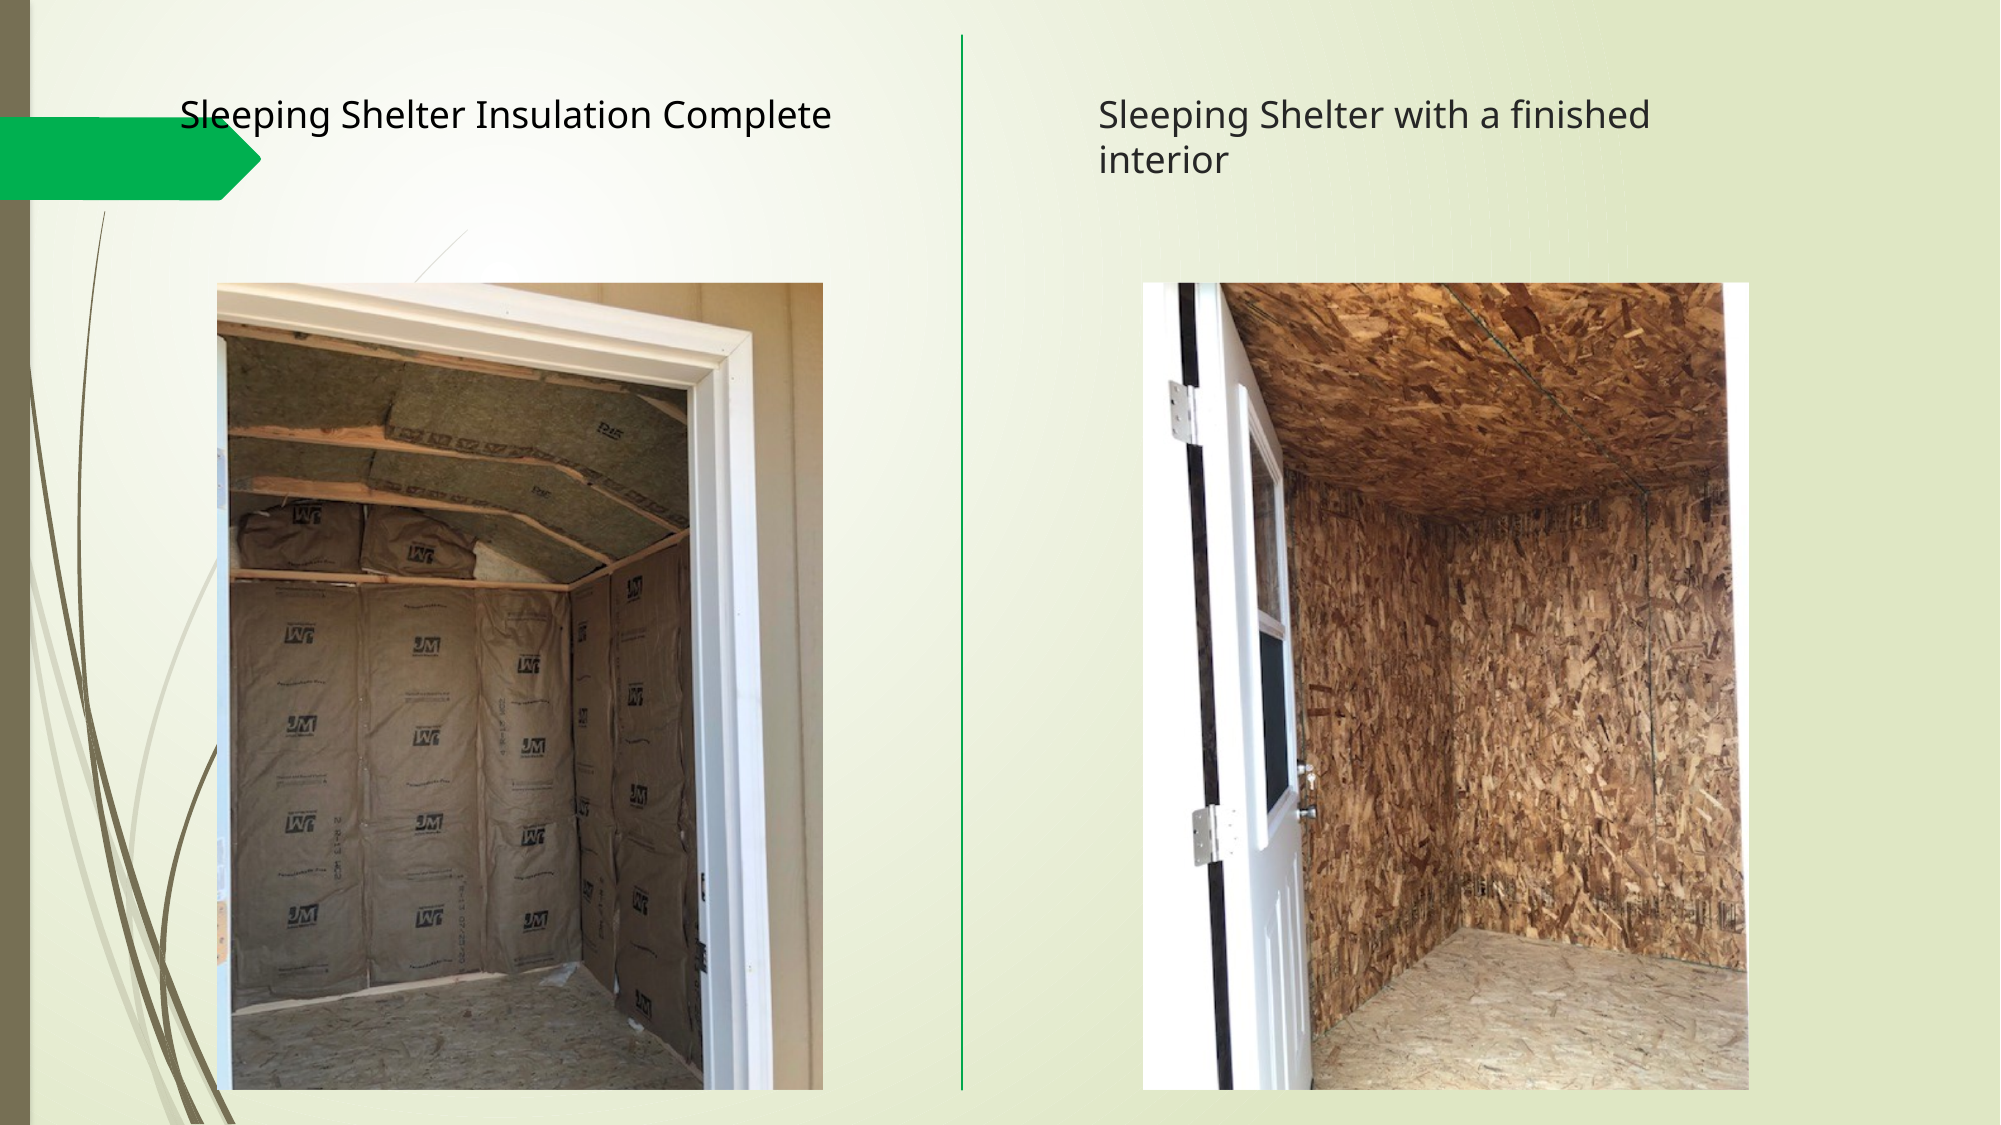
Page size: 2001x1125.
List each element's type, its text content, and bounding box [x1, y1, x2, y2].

picture [115, 284, 924, 1089]
title Sleeping Shelter with a finished interior [1083, 83, 1808, 382]
picture [1041, 284, 1850, 1089]
text_box Sleeping Shelter Insulation Complete [165, 83, 875, 144]
